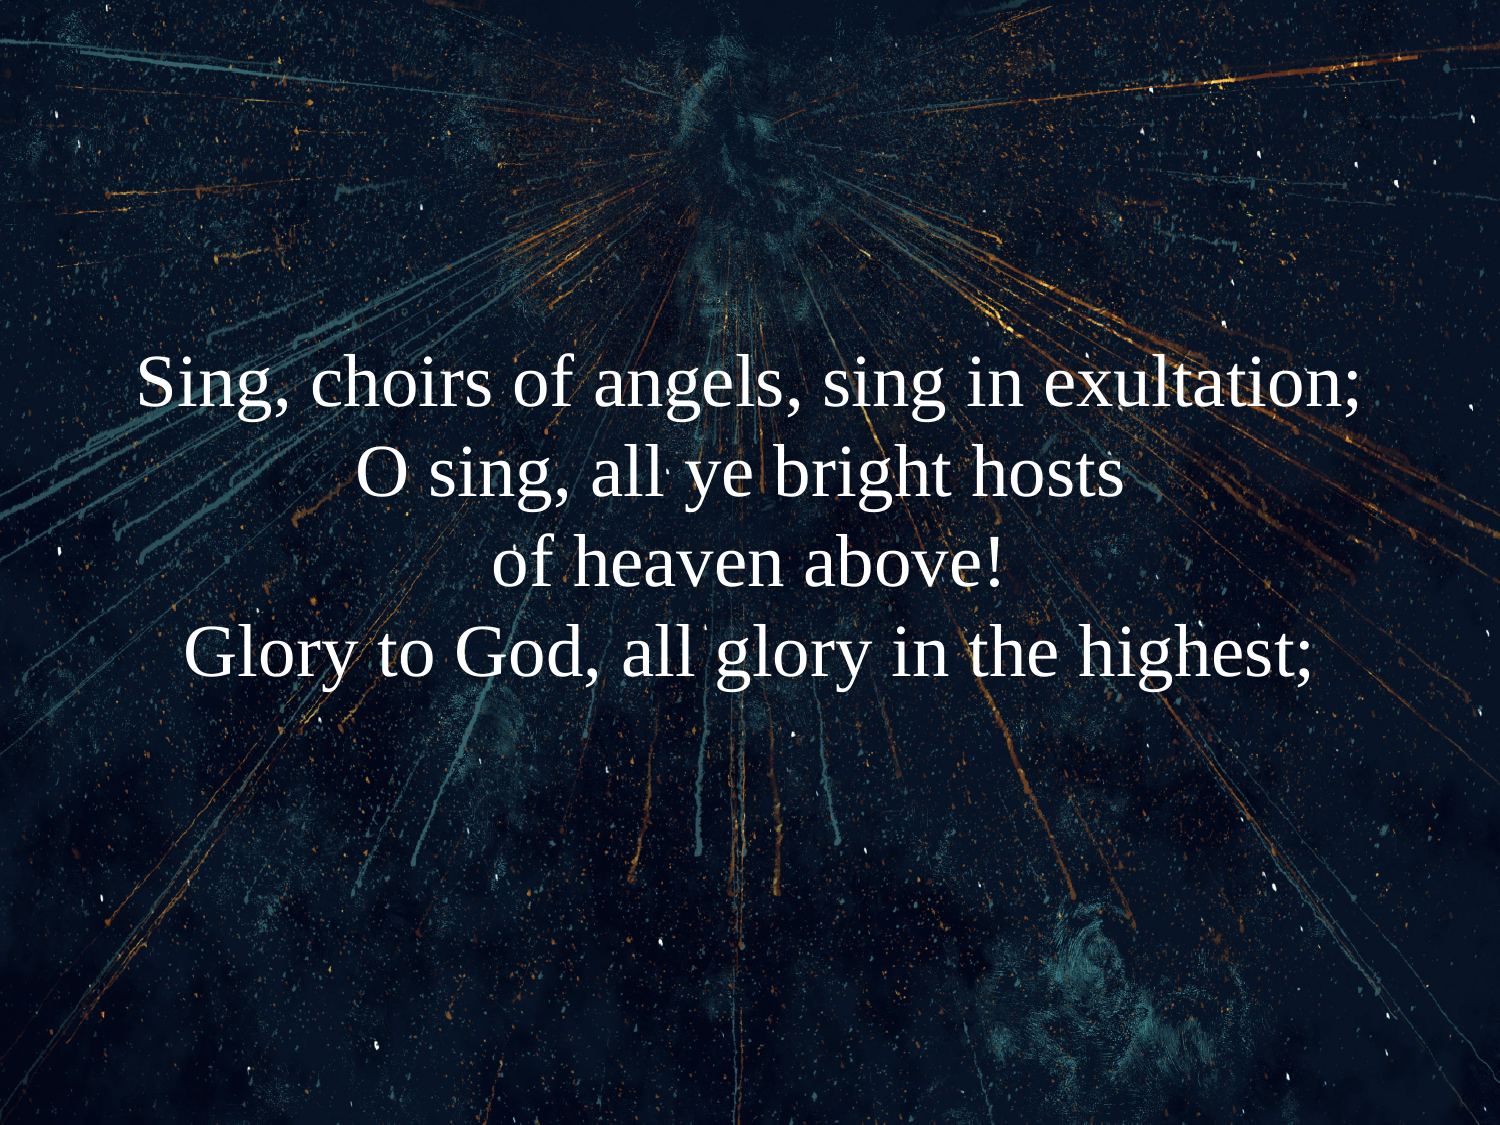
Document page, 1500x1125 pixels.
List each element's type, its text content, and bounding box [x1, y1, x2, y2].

picture [0, 0, 1500, 1125]
title Sing, choirs of angels, sing in exultation; O sing, all ye bright hosts of heaven above! Glory to God, all glory in the highest; [112, 462, 1388, 650]
